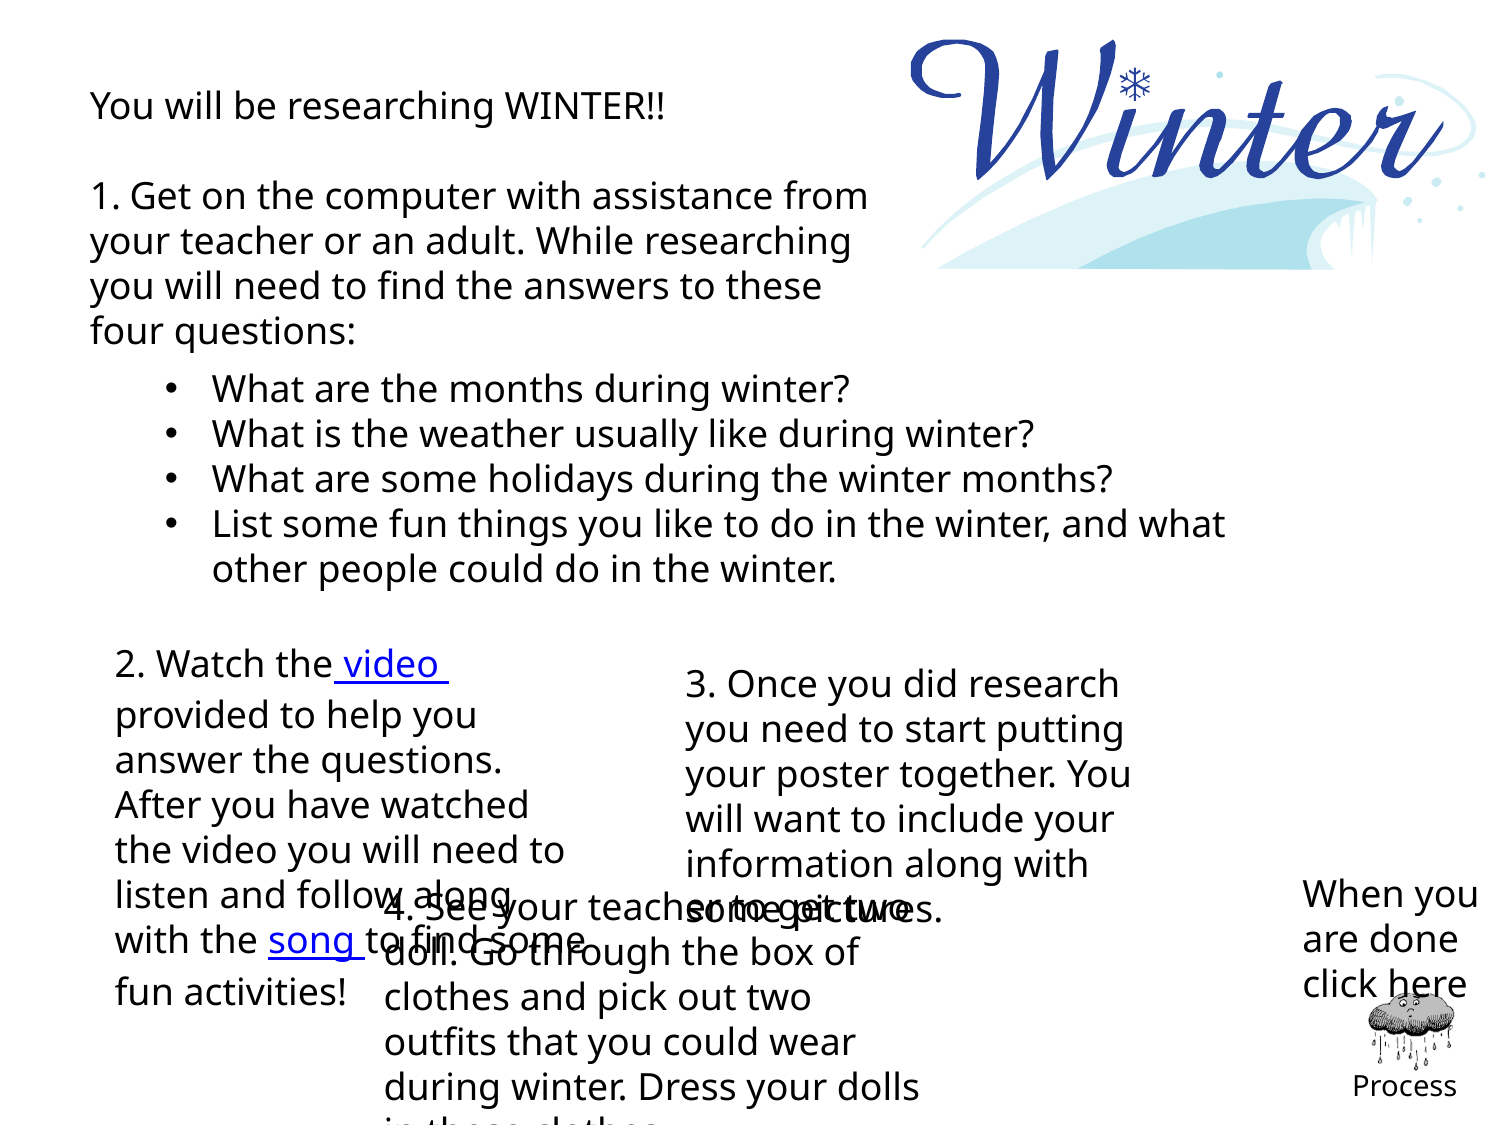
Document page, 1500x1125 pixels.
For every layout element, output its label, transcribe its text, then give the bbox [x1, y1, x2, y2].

text_box You will be researching WINTER!! 1. Get on the computer with assistance from your teacher or an adult. While researching you will need to find the answers to these four questions: [74, 74, 888, 360]
text_box 3. Once you did research you need to start putting your poster together. You will want to include your information along with some pictures. [670, 653, 1194, 938]
text_box What are the months during winter? What is the weather usually like during winter? What are some holidays during the winter months? List some fun things you like to do in the winter, and what other people could do in the winter. [150, 357, 1250, 598]
text_box 4. See your teacher to get two doll. Go through the box of clothes and pick out two outfits that you could wear during winter. Dress your dolls in these clothes. [368, 875, 938, 1125]
text_box When you are done click here [1287, 862, 1500, 1013]
text_box Process [1337, 1051, 1488, 1112]
picture [908, 37, 1488, 272]
picture [1364, 987, 1458, 1078]
text_box 2. Watch the video provided to help you answer the questions. After you have watched the video you will need to listen and follow along with the song to find some fun activities! [99, 633, 613, 1065]
